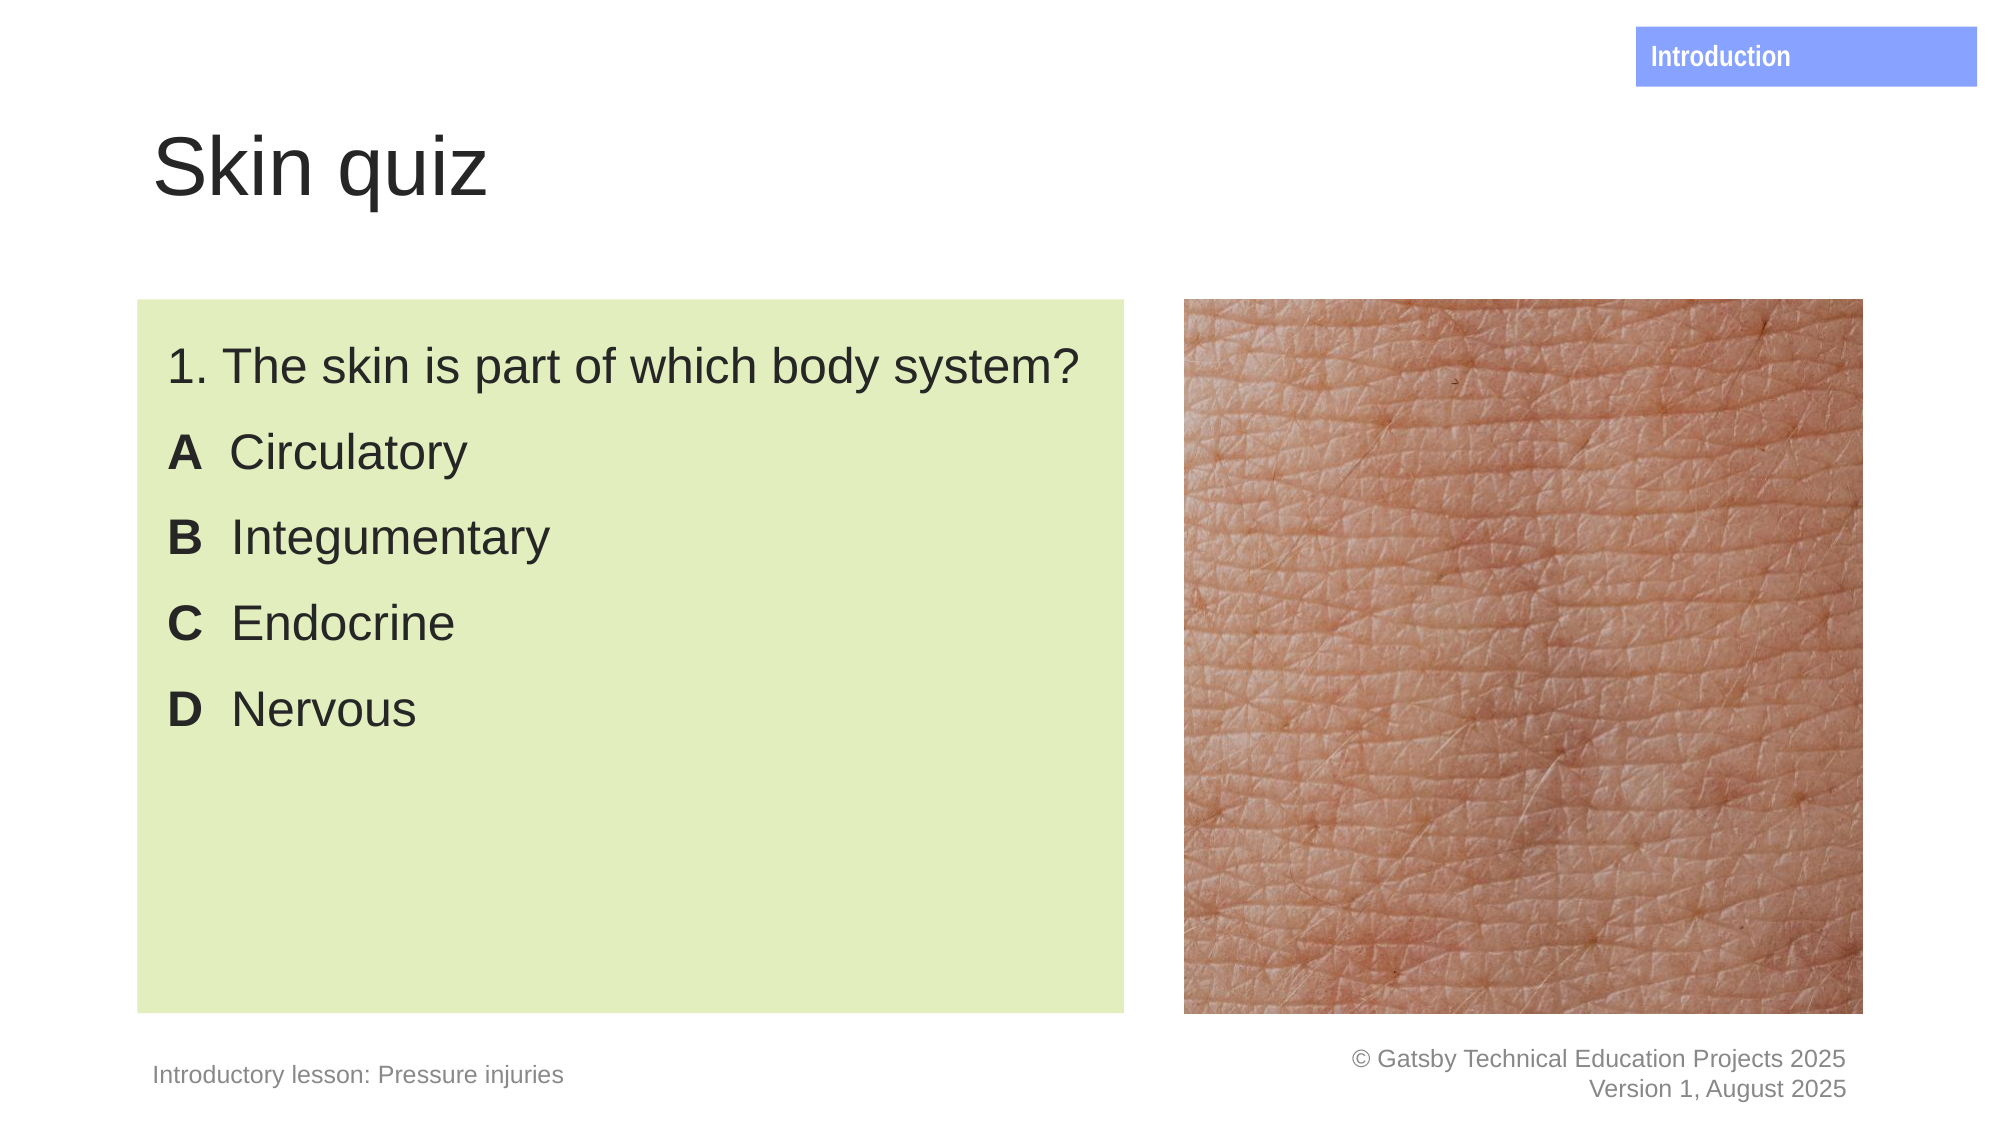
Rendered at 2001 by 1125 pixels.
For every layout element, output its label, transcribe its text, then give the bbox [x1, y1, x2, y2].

title Skin quiz [137, 59, 1863, 278]
list Introductory lesson: Pressure injuries [137, 1042, 829, 1103]
list Introduction [1636, 26, 1978, 87]
list 1. The skin is part of which body system? A Circulatory B Integumentary C Endocrine D Nervous [137, 299, 1125, 1014]
picture [1183, 299, 1863, 1014]
